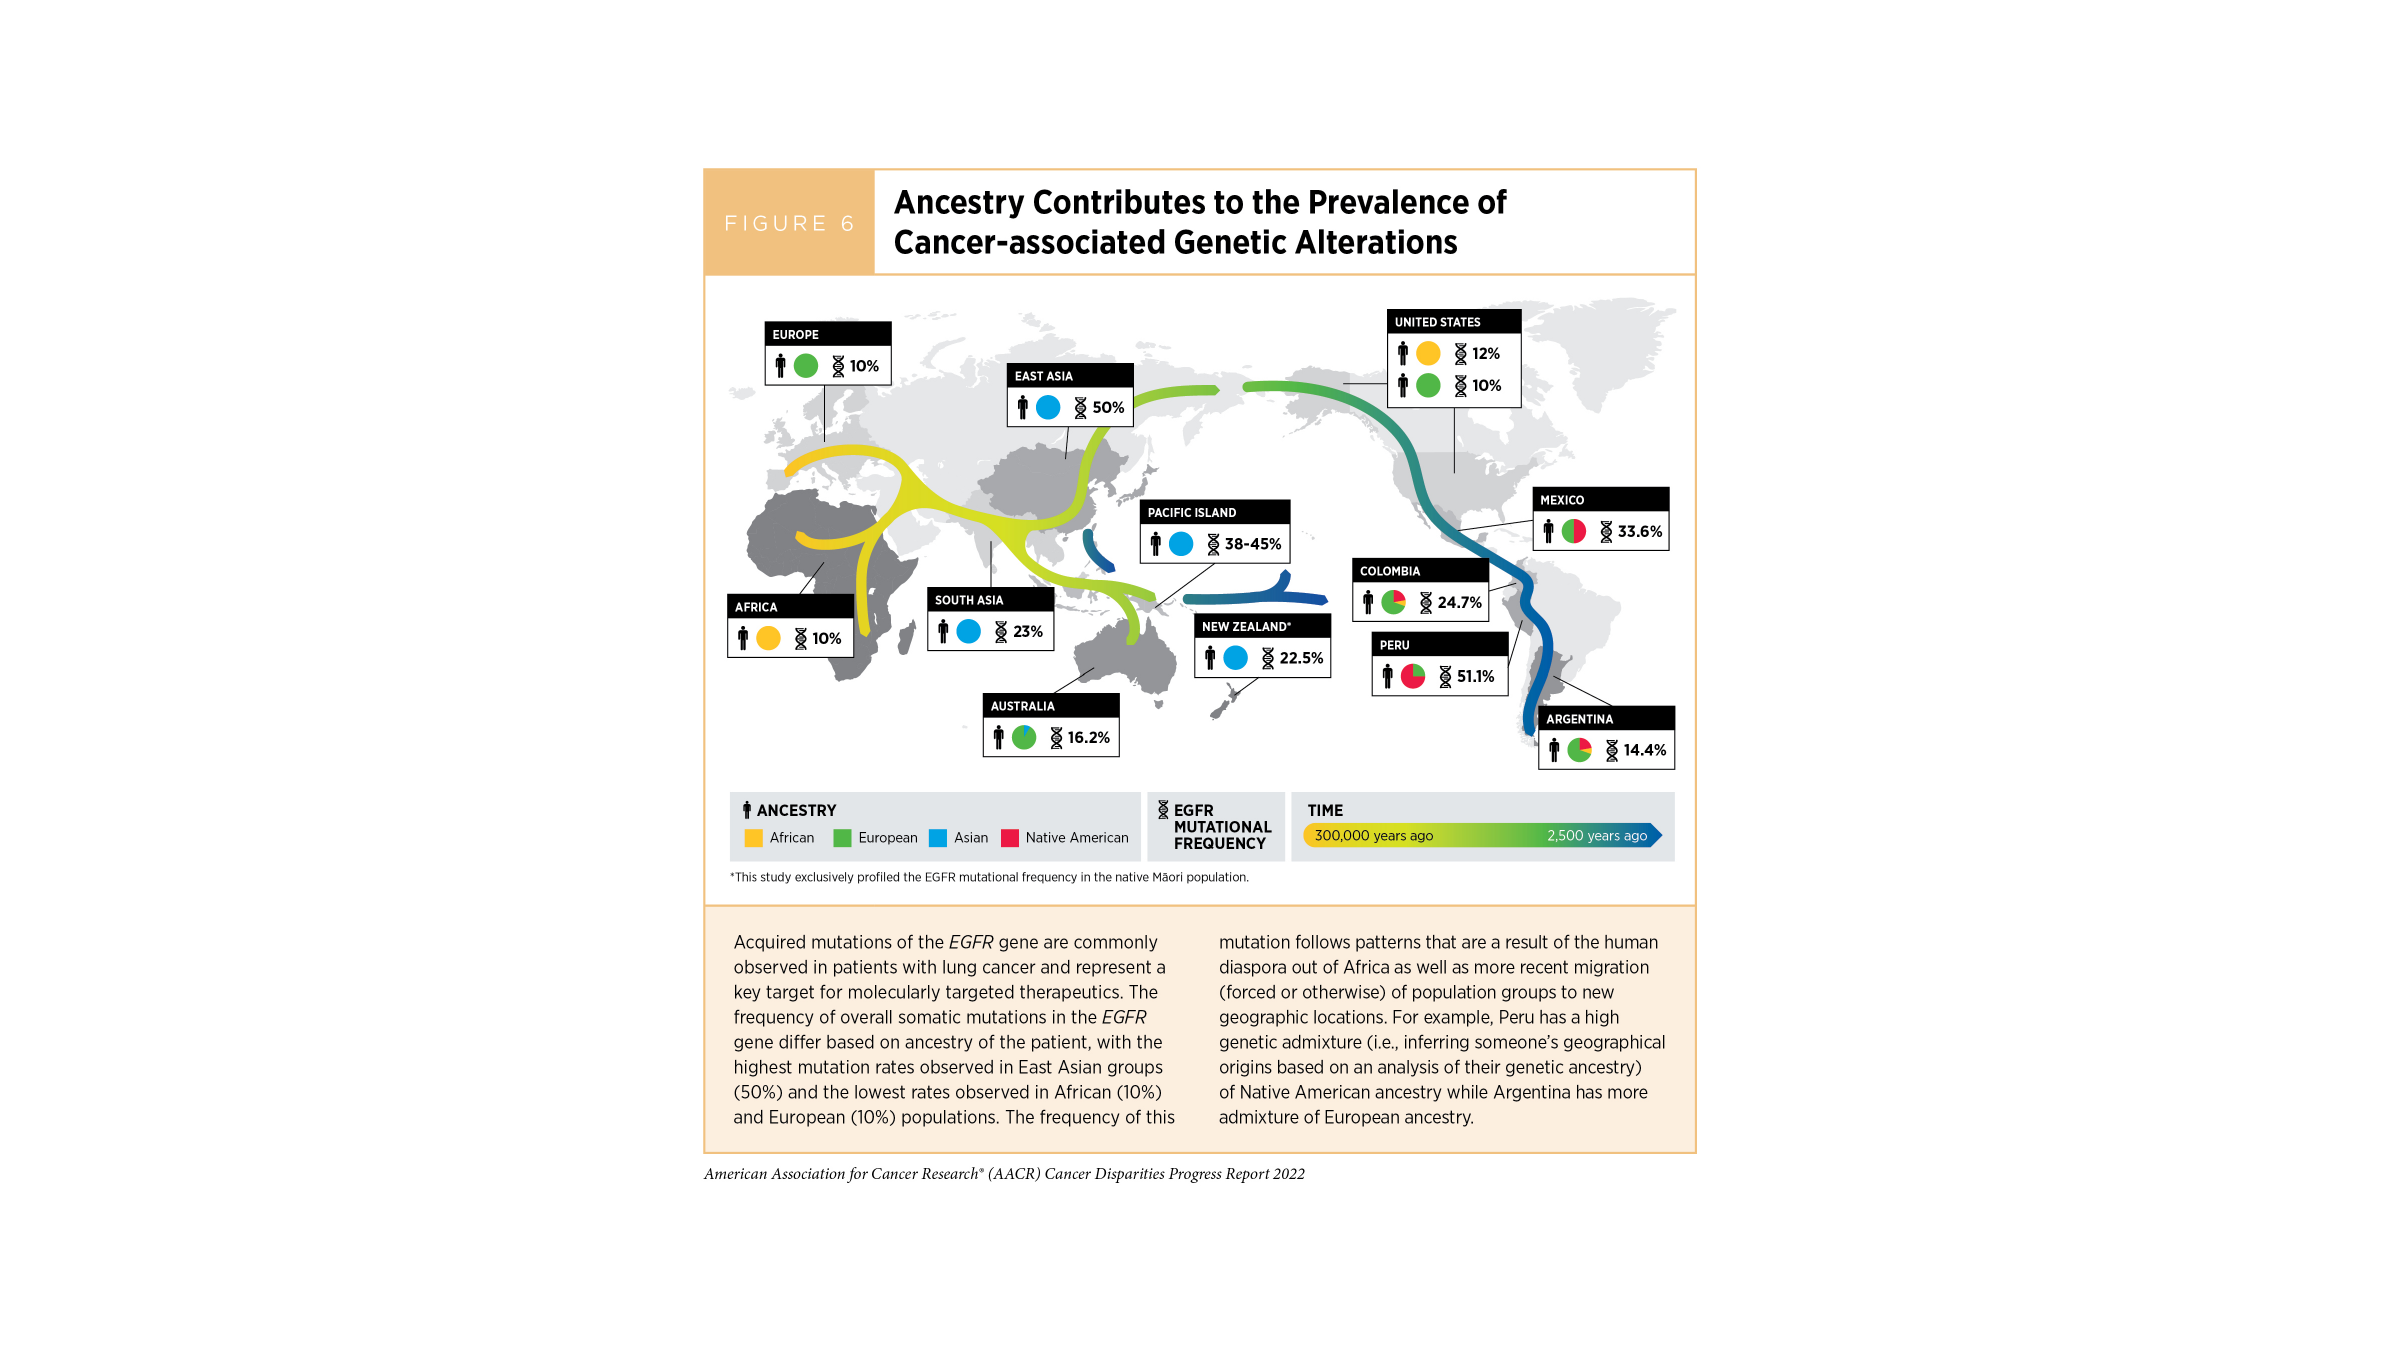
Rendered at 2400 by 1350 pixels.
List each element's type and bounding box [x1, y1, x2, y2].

picture [684, 149, 1716, 1200]
